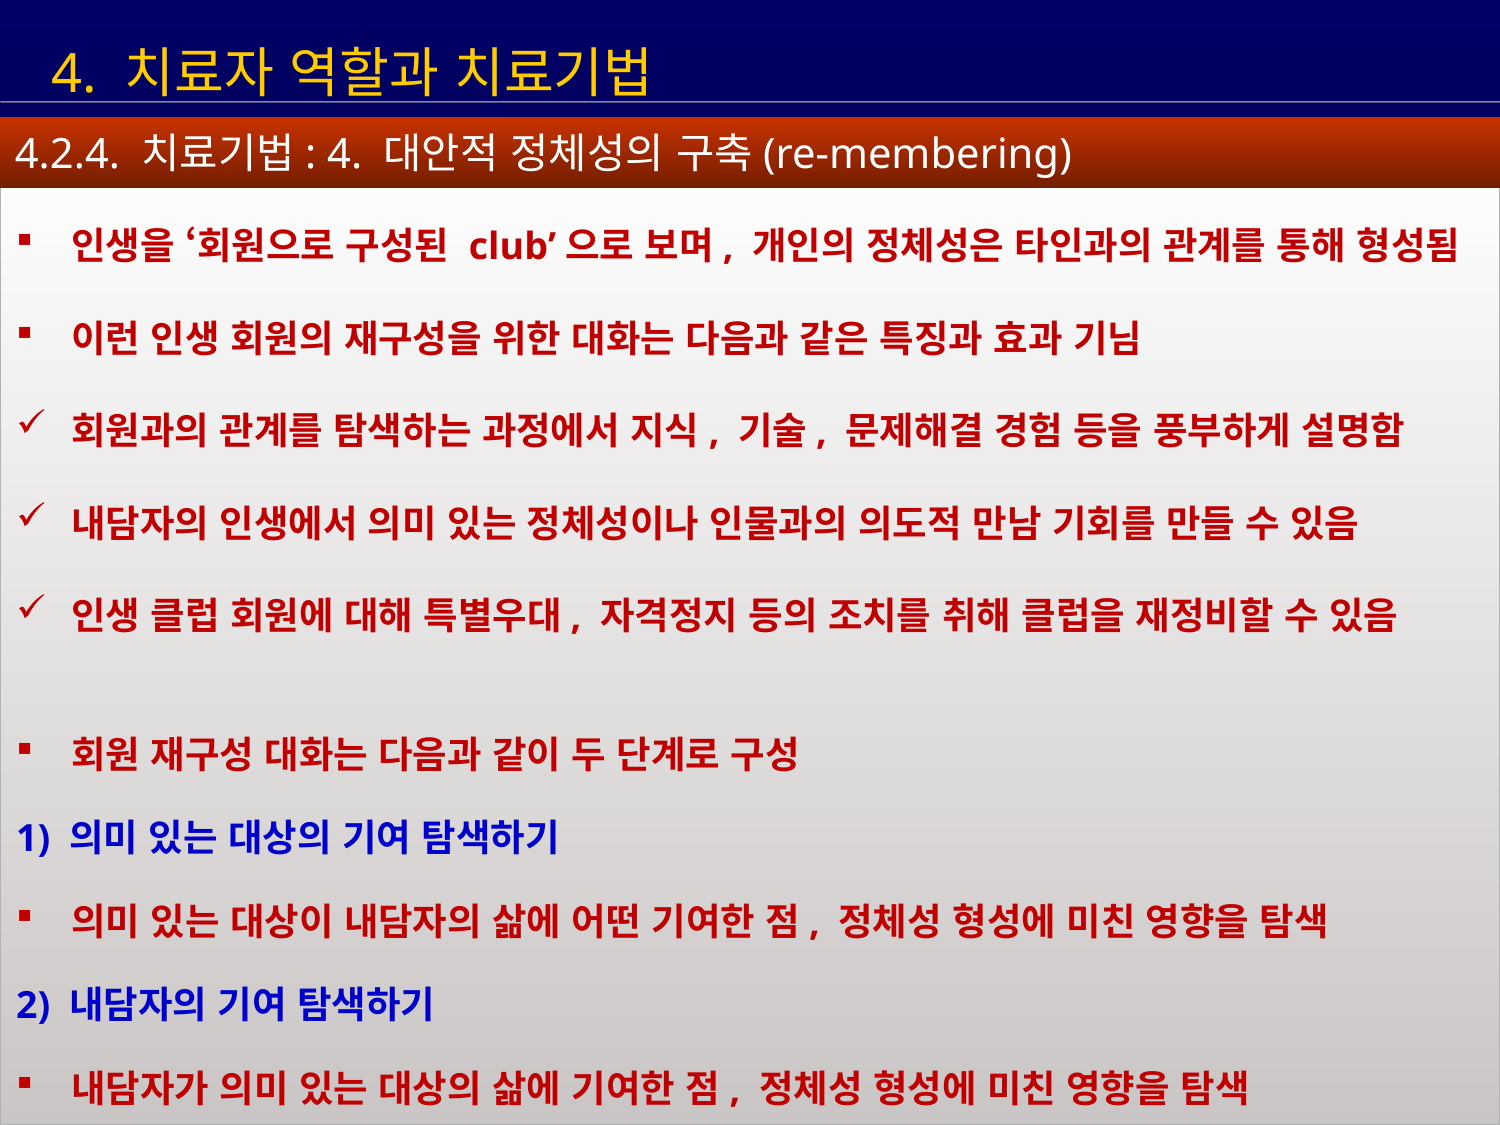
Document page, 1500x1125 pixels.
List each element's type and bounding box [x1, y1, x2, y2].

text_box [0, 30, 1500, 1125]
